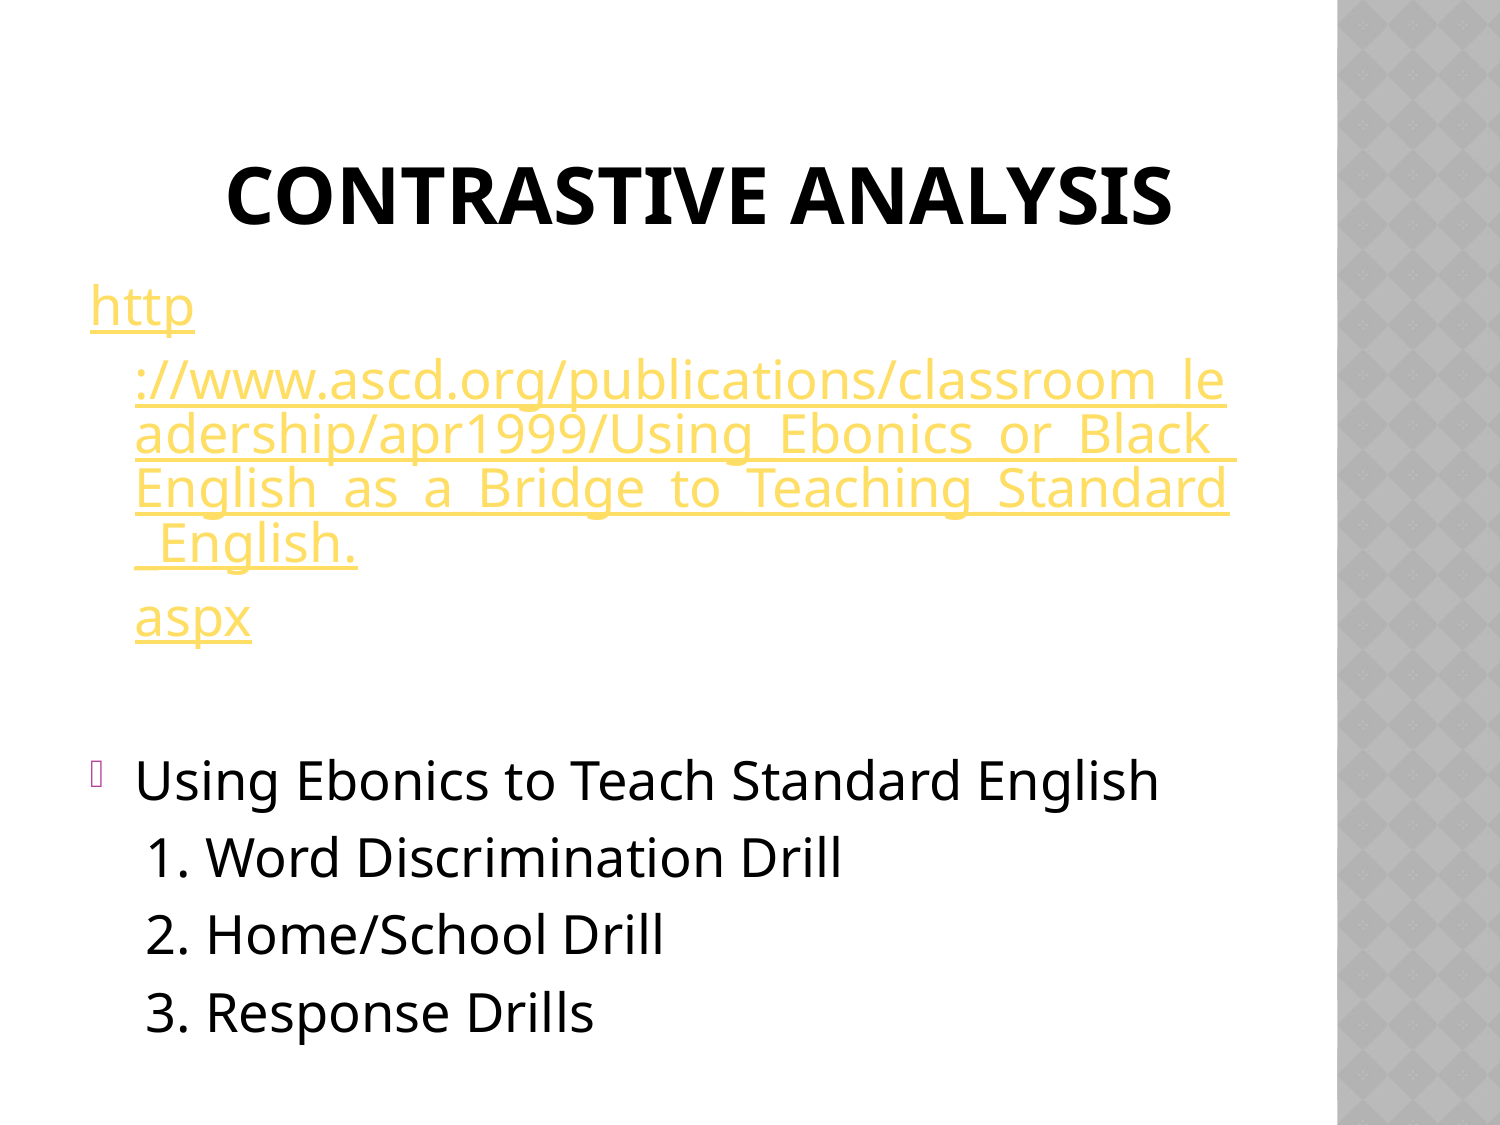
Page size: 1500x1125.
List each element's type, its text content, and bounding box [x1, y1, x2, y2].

title Contrastive Analysis [75, 52, 1263, 240]
list http://www.ascd.org/publications/classroom_leadership/apr1999/Using_Ebonics_or_Black_English_as_a_Bridge_to_Teaching_Standard_English.aspx Using Ebonics to Teach Standard English 1. Word Discrimination Drill 2. Home/School Drill 3. Response Drills [75, 264, 1263, 1059]
